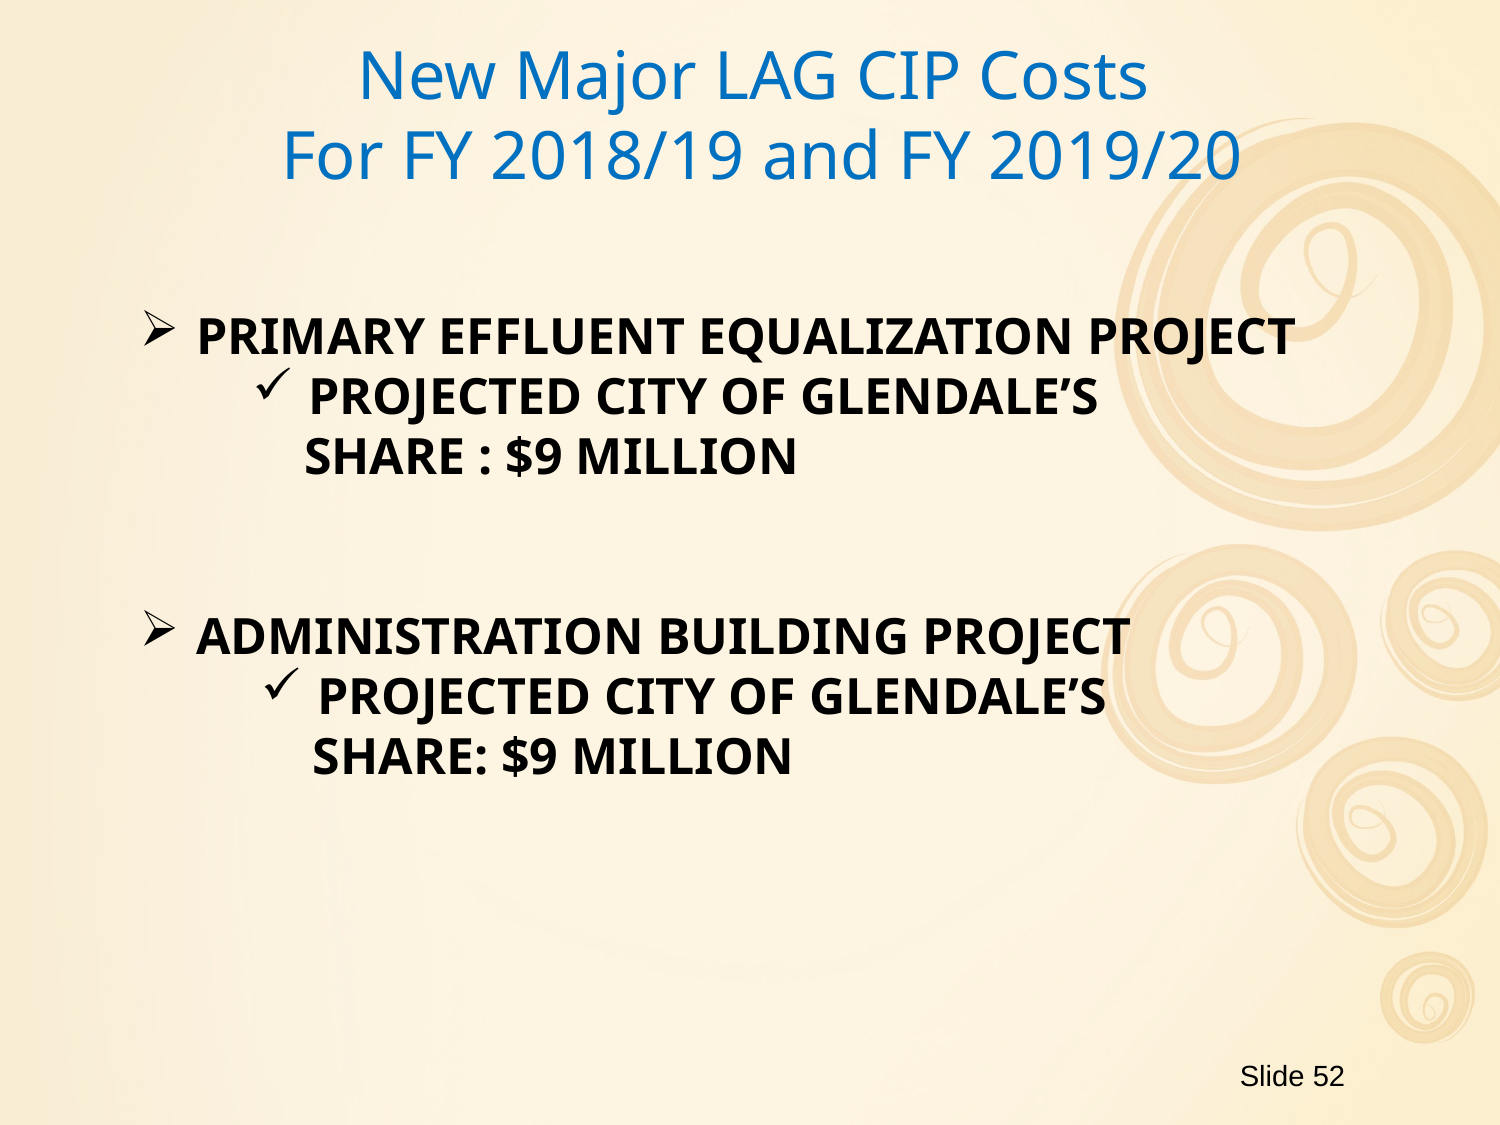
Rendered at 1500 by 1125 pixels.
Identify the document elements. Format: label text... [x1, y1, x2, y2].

slide_number Slide 52 [1224, 1050, 1500, 1125]
text_box PRIMARY EFFLUENT EQUALIZATION PROJECT PROJECTED CITY OF GLENDALE’S SHARE : $9 MILLION ADMINISTRATION BUILDING PROJECT PROJECTED CITY OF GLENDALE’S SHARE: $9 MILLION [50, 237, 1438, 853]
picture [0, 0, 1500, 1125]
title New Major LAG CIP Costs For FY 2018/19 and FY 2019/20 [62, 62, 1463, 163]
